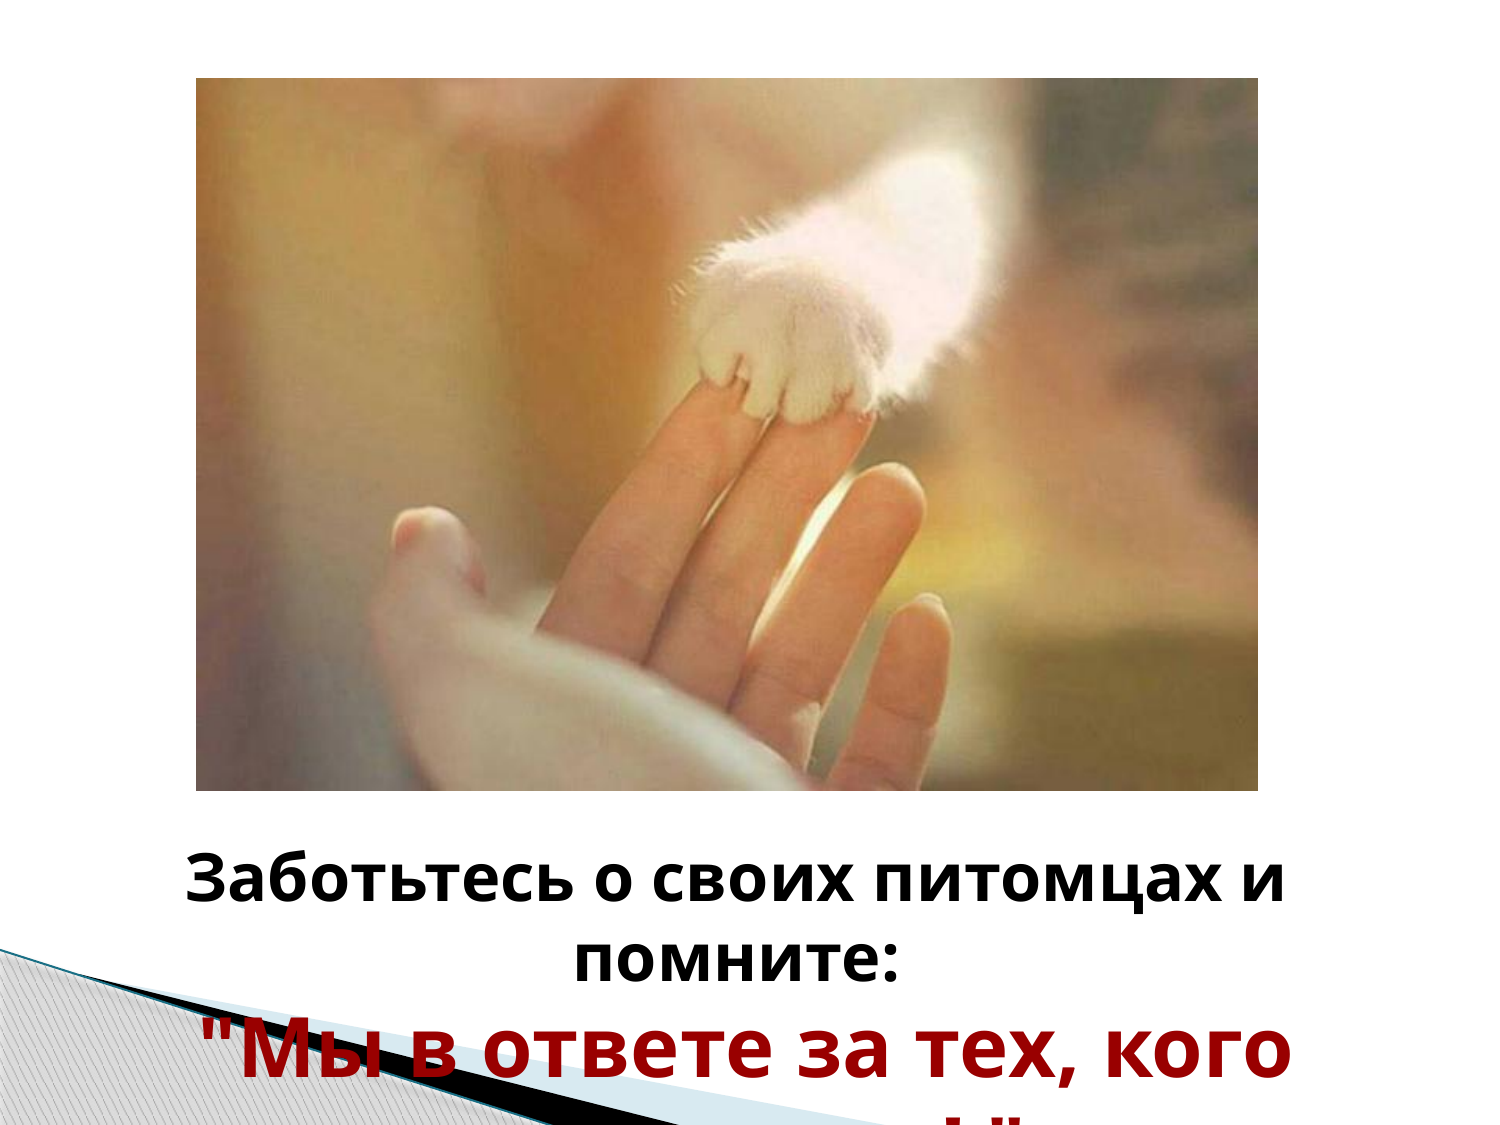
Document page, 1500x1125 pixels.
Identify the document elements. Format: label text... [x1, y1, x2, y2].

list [196, 77, 1259, 791]
text_box Заботьтесь о своих питомцах и помните: "Мы в ответе за тех, кого приручили! " [1, 827, 1472, 1125]
